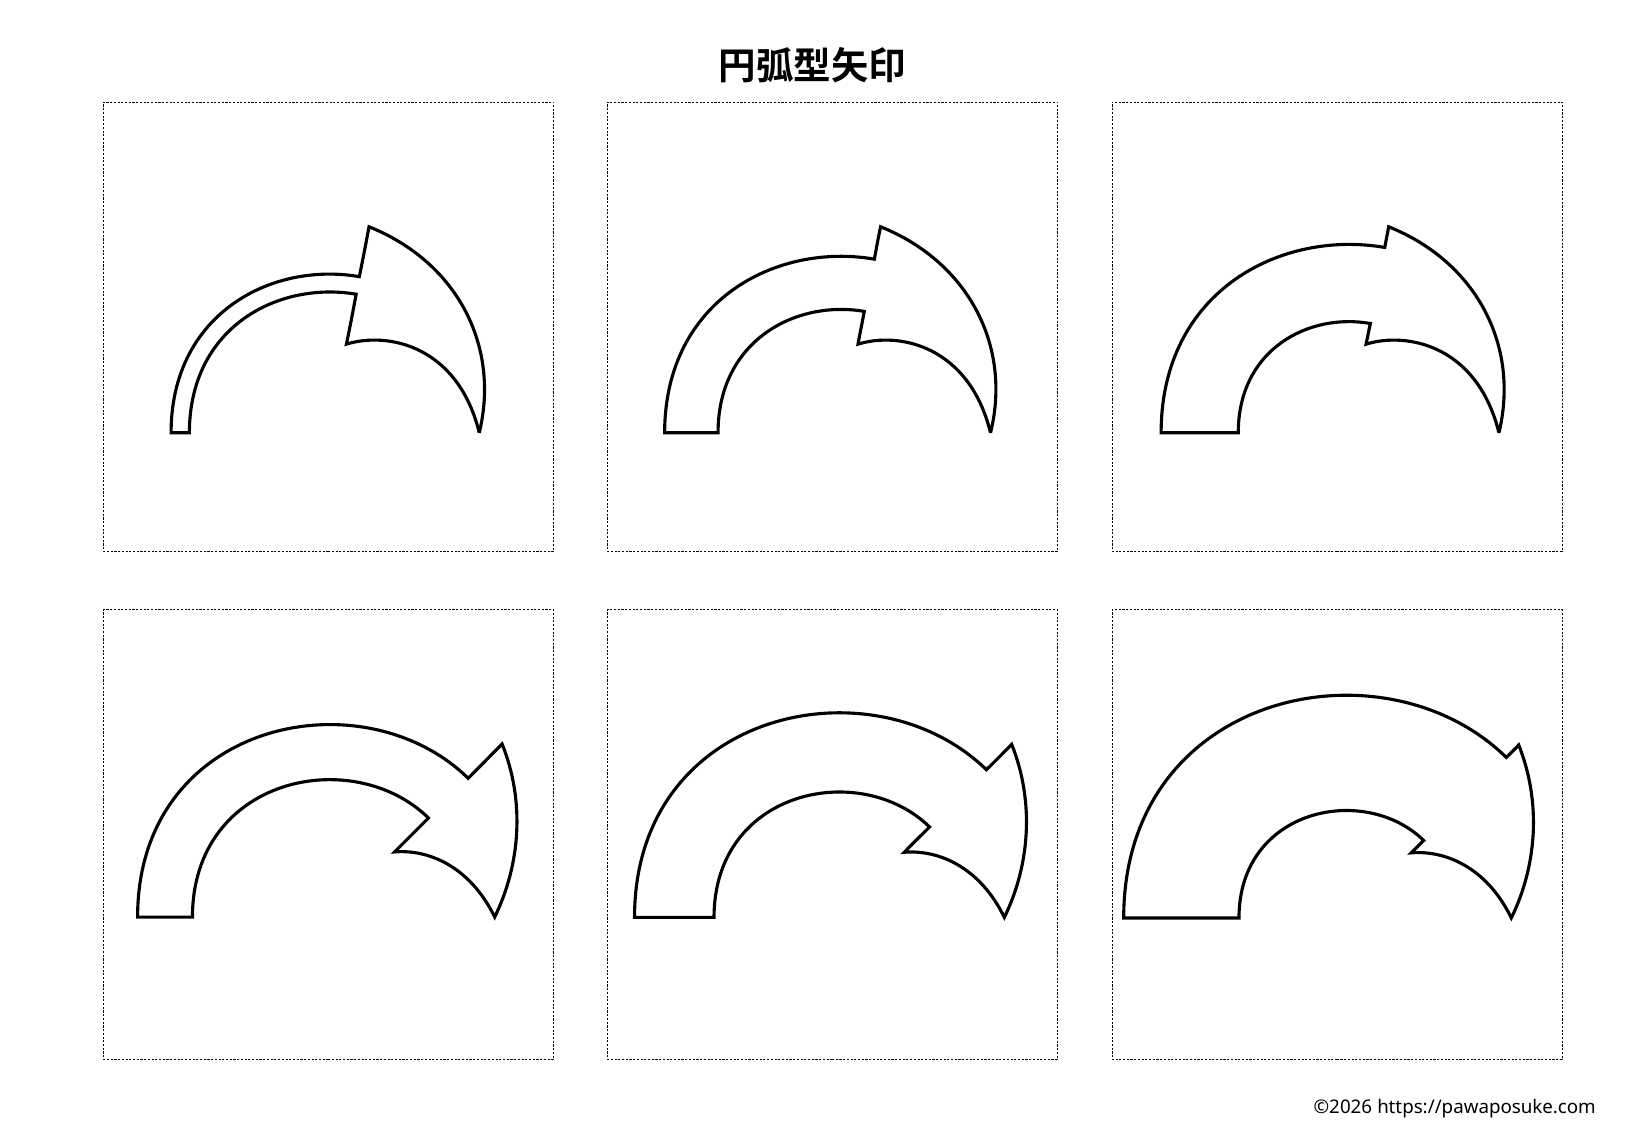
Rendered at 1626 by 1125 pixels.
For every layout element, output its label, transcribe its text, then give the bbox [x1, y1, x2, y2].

text_box [1161, 226, 1505, 433]
text_box [634, 712, 1027, 918]
text_box [664, 226, 996, 433]
text_box [137, 724, 517, 918]
text_box [171, 226, 485, 433]
text_box [1123, 695, 1534, 918]
text_box 円弧型矢印 [703, 34, 922, 95]
